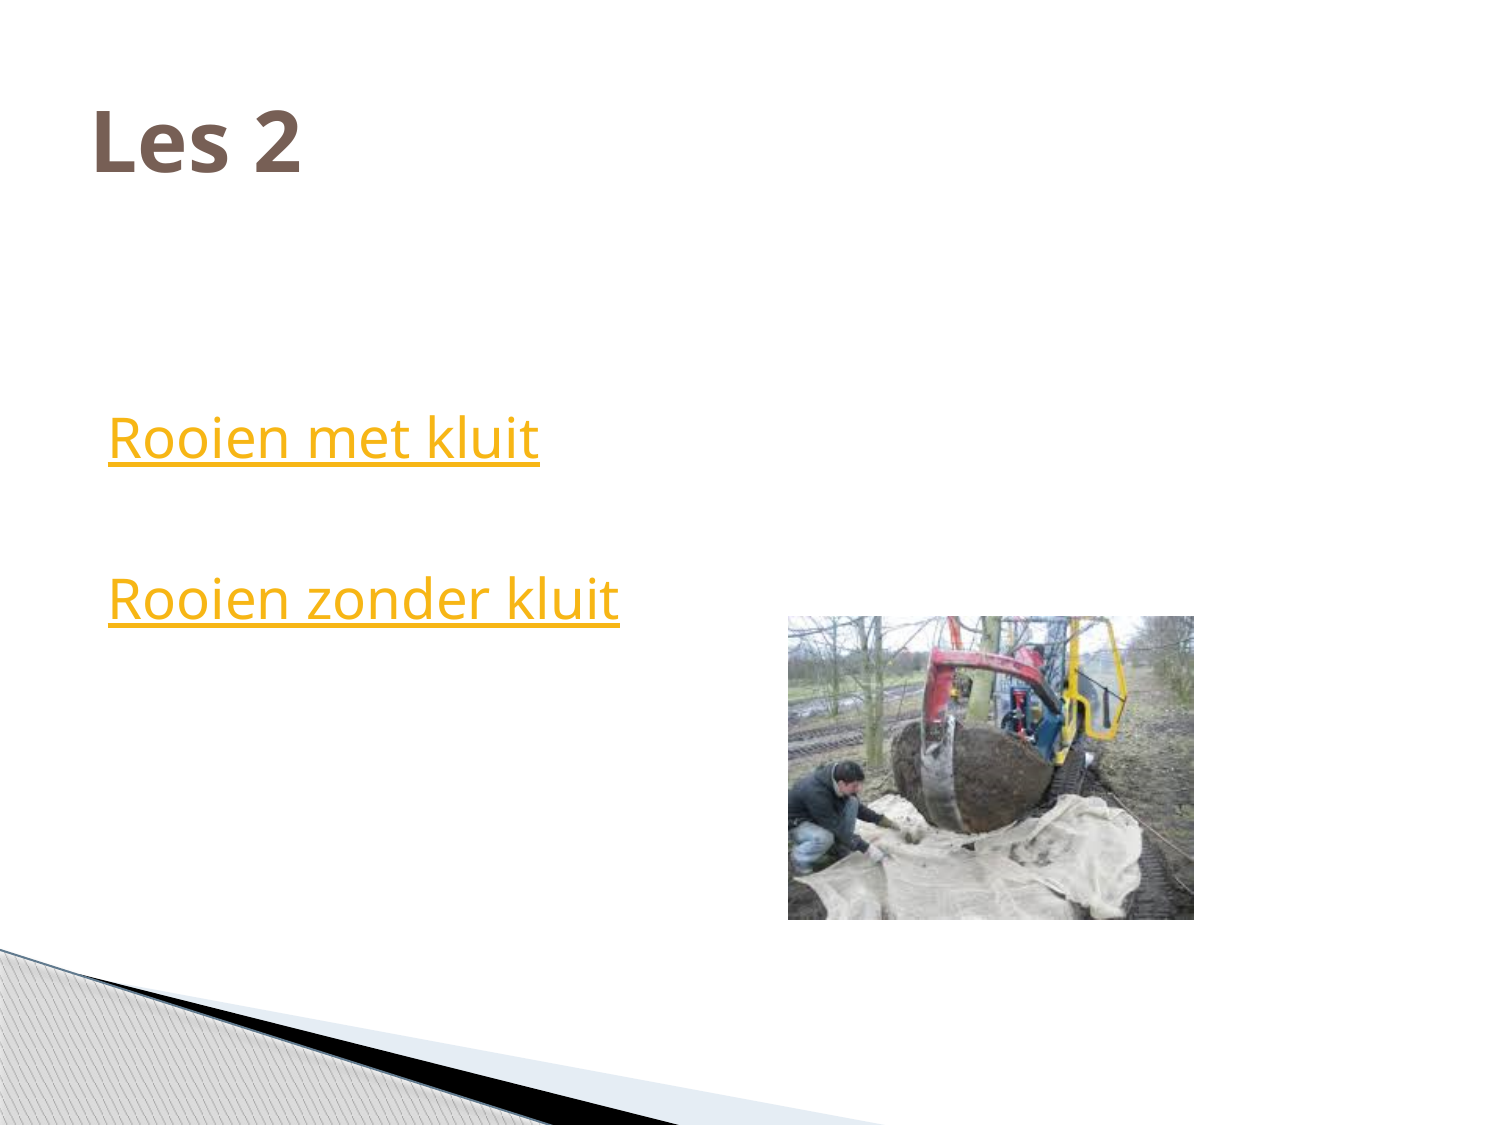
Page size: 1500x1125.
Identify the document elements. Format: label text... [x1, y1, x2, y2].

list Rooien met kluit Rooien zonder kluit [75, 243, 1425, 986]
title Les 2 [75, 45, 1425, 233]
picture [788, 615, 1194, 920]
